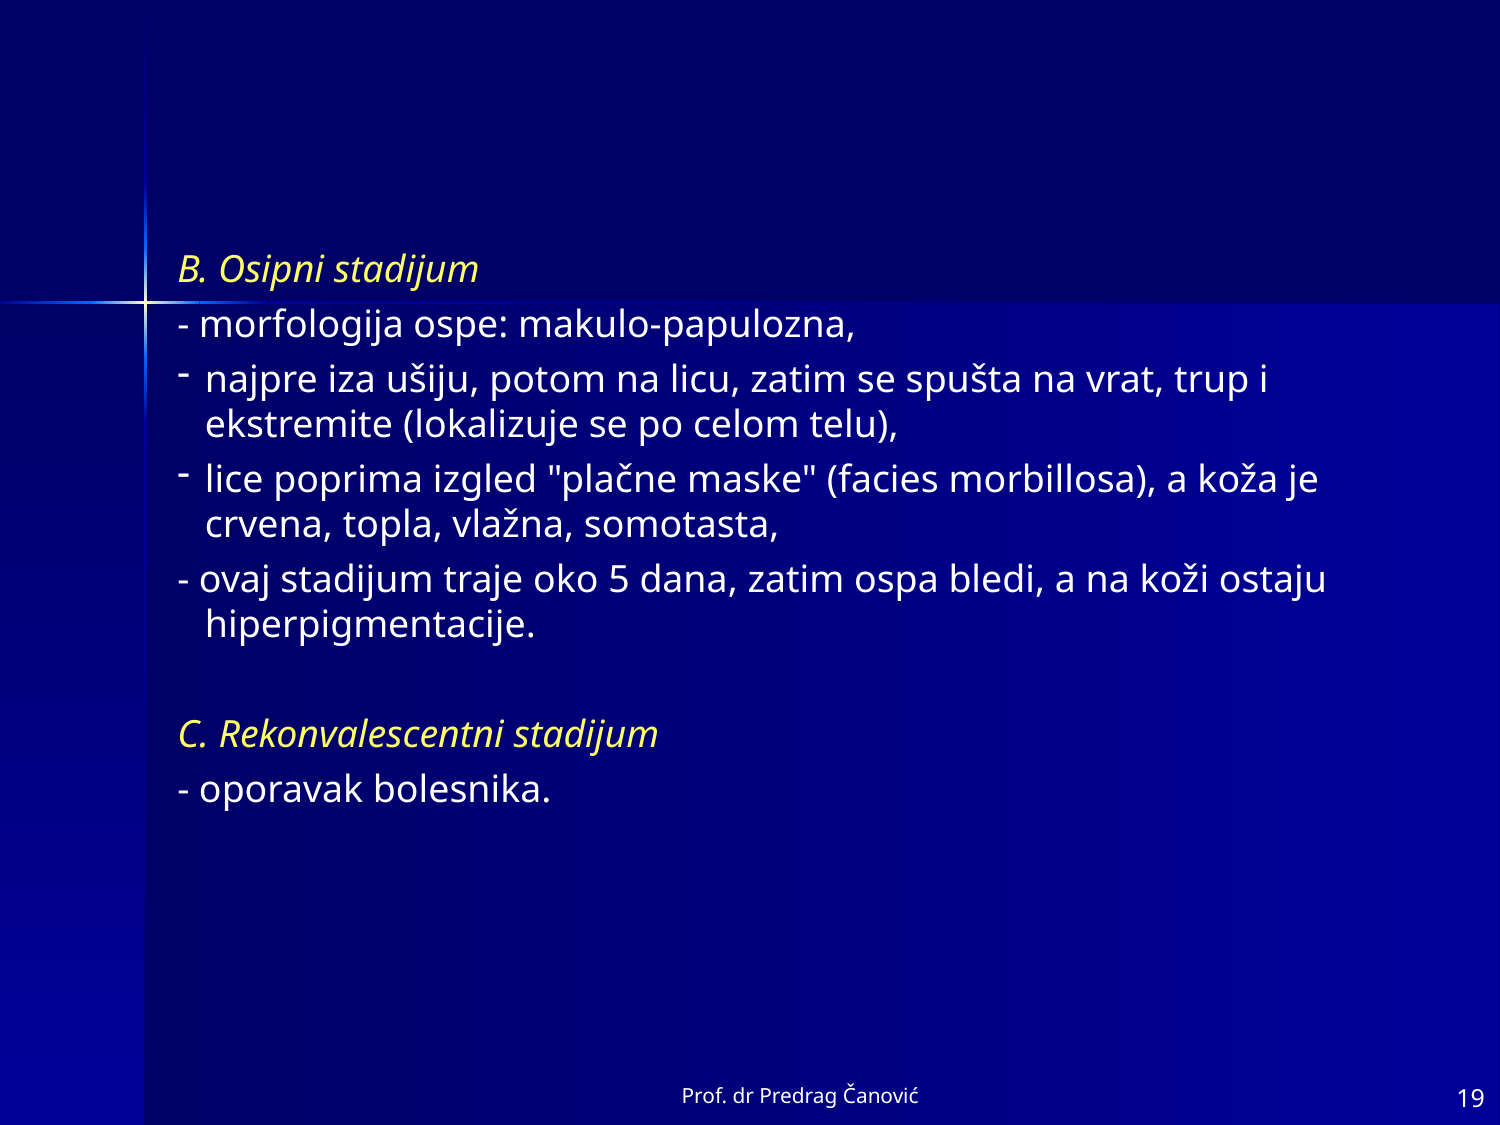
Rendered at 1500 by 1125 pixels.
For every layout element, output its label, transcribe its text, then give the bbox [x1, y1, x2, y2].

slide_number 19 [1187, 1074, 1500, 1125]
footer Prof. dr Predrag Čanović [562, 1074, 1038, 1125]
text_box B. Osipni stadijum - morfologija ospe: makulo-papulozna, najpre iza ušiju, potom na licu, zatim se spušta na vrat, trup i ekstremite (lokalizuje se po celom telu), lice poprima izgled "plačne maske" (facies morbillosa), a koža je crvena, topla, vlažna, somotasta, - ovaj stadijum traje oko 5 dana, zatim ospa bledi, a na koži ostaju hiperpigmentacije. C. Rekonvalescentni stadijum - oporavak bolesnika. [162, 237, 1438, 818]
